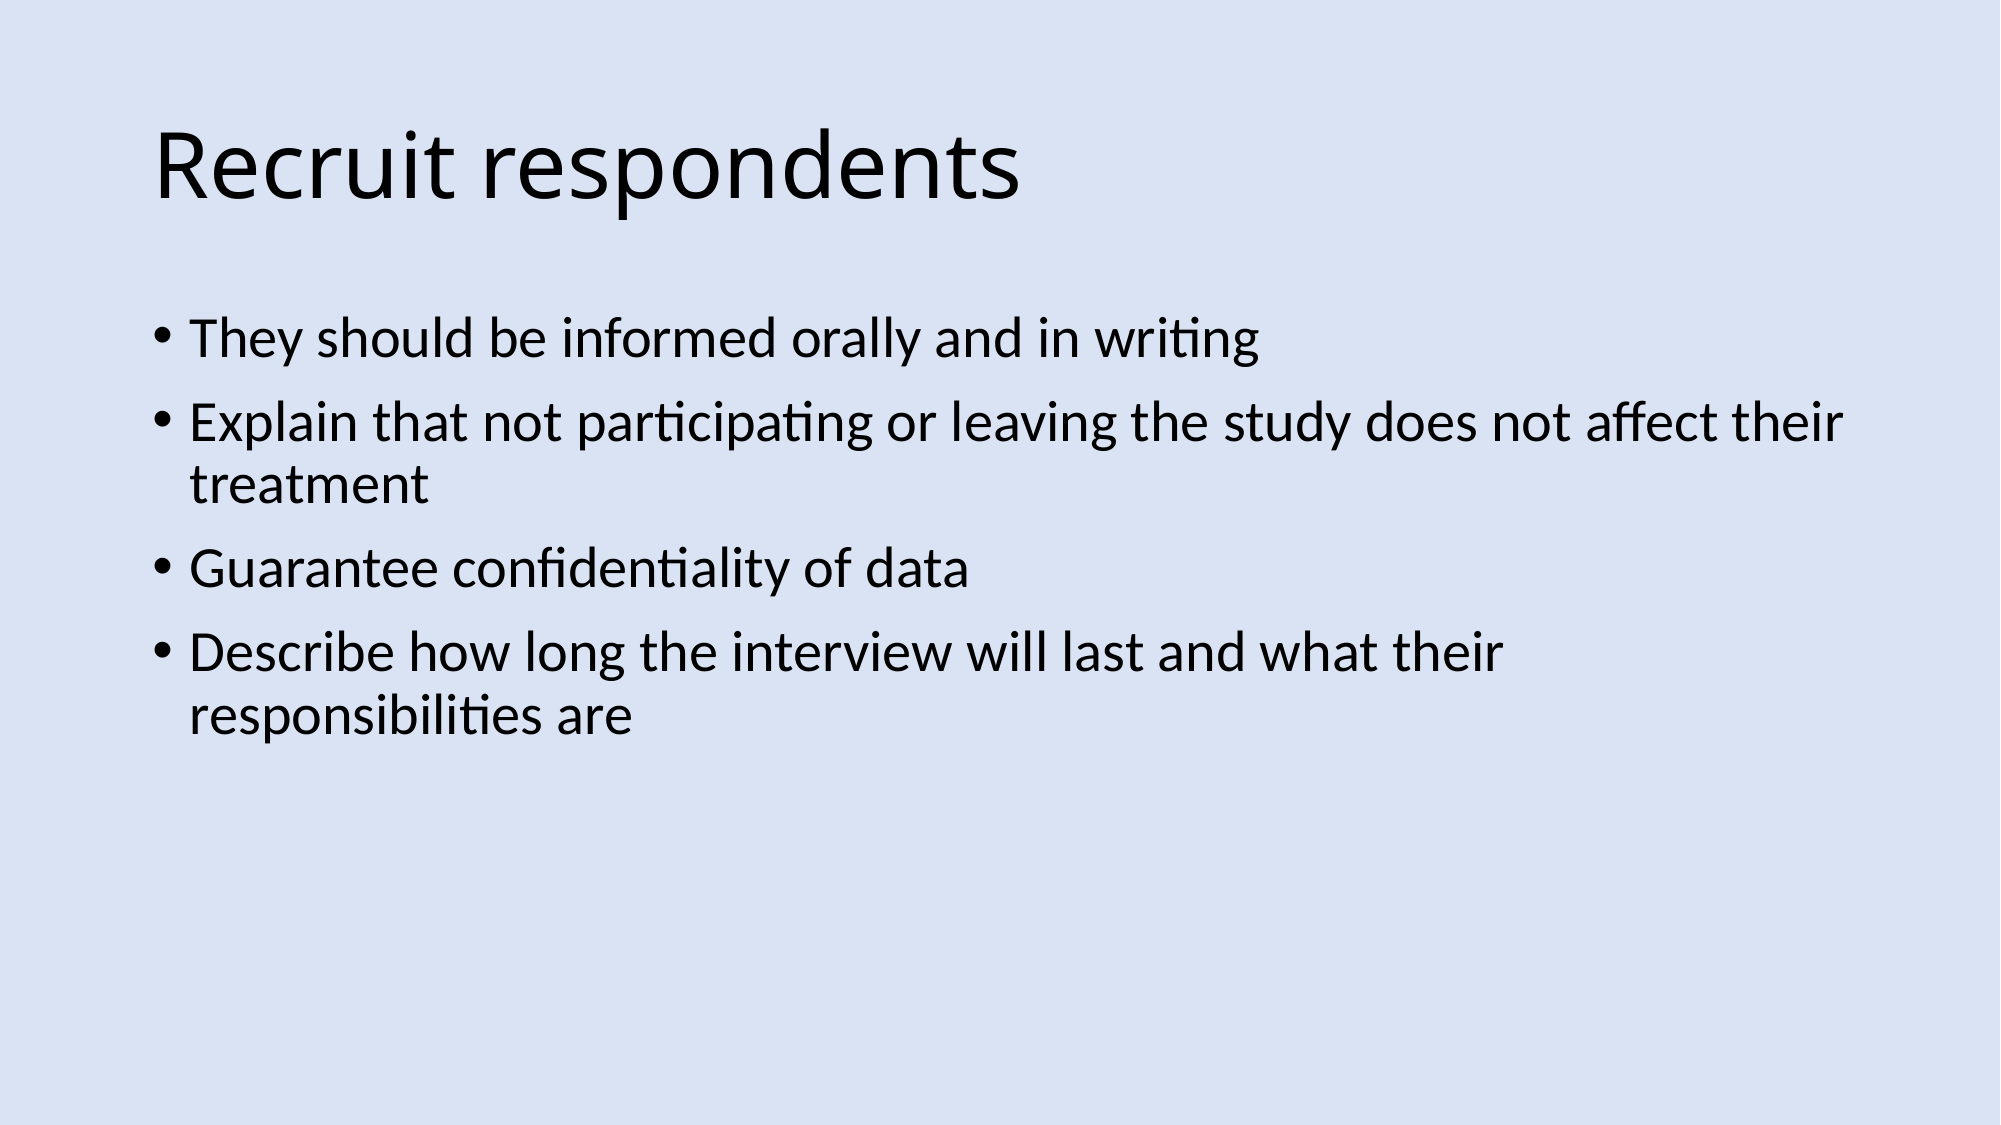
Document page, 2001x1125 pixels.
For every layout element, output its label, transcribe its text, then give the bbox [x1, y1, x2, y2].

list They should be informed orally and in writing Explain that not participating or leaving the study does not affect their treatment Guarantee confidentiality of data Describe how long the interview will last and what their responsibilities are [137, 299, 1863, 1014]
title Recruit respondents [137, 59, 1863, 278]
